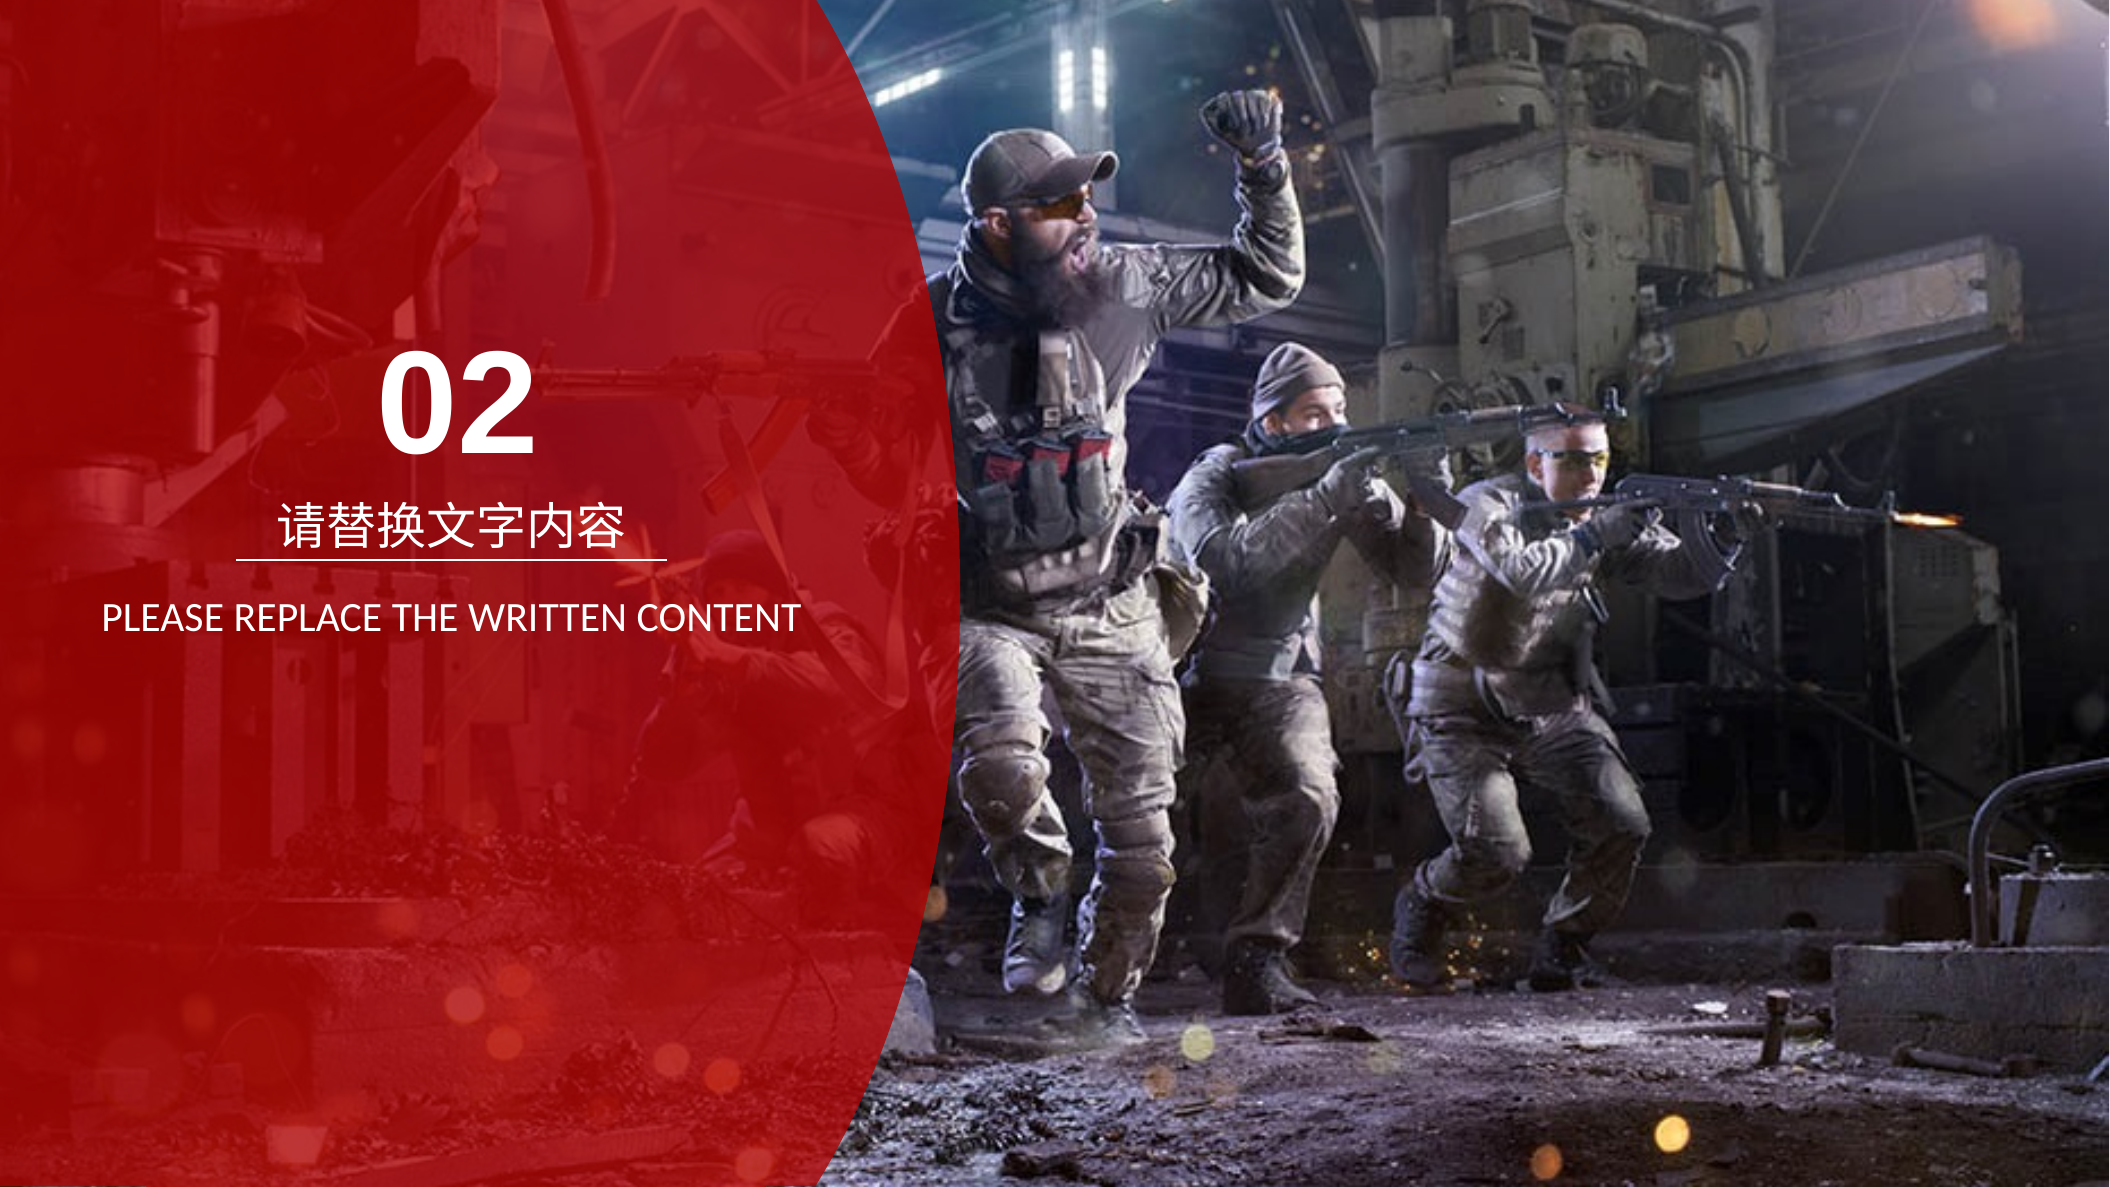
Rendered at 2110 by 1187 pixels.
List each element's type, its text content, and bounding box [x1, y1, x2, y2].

text_box 02 [376, 307, 585, 484]
text_box 请替换文字内容 [235, 475, 668, 559]
text_box [0, 0, 962, 1187]
text_box [817, 0, 2110, 1187]
text_box Please replace the written content [101, 579, 802, 640]
